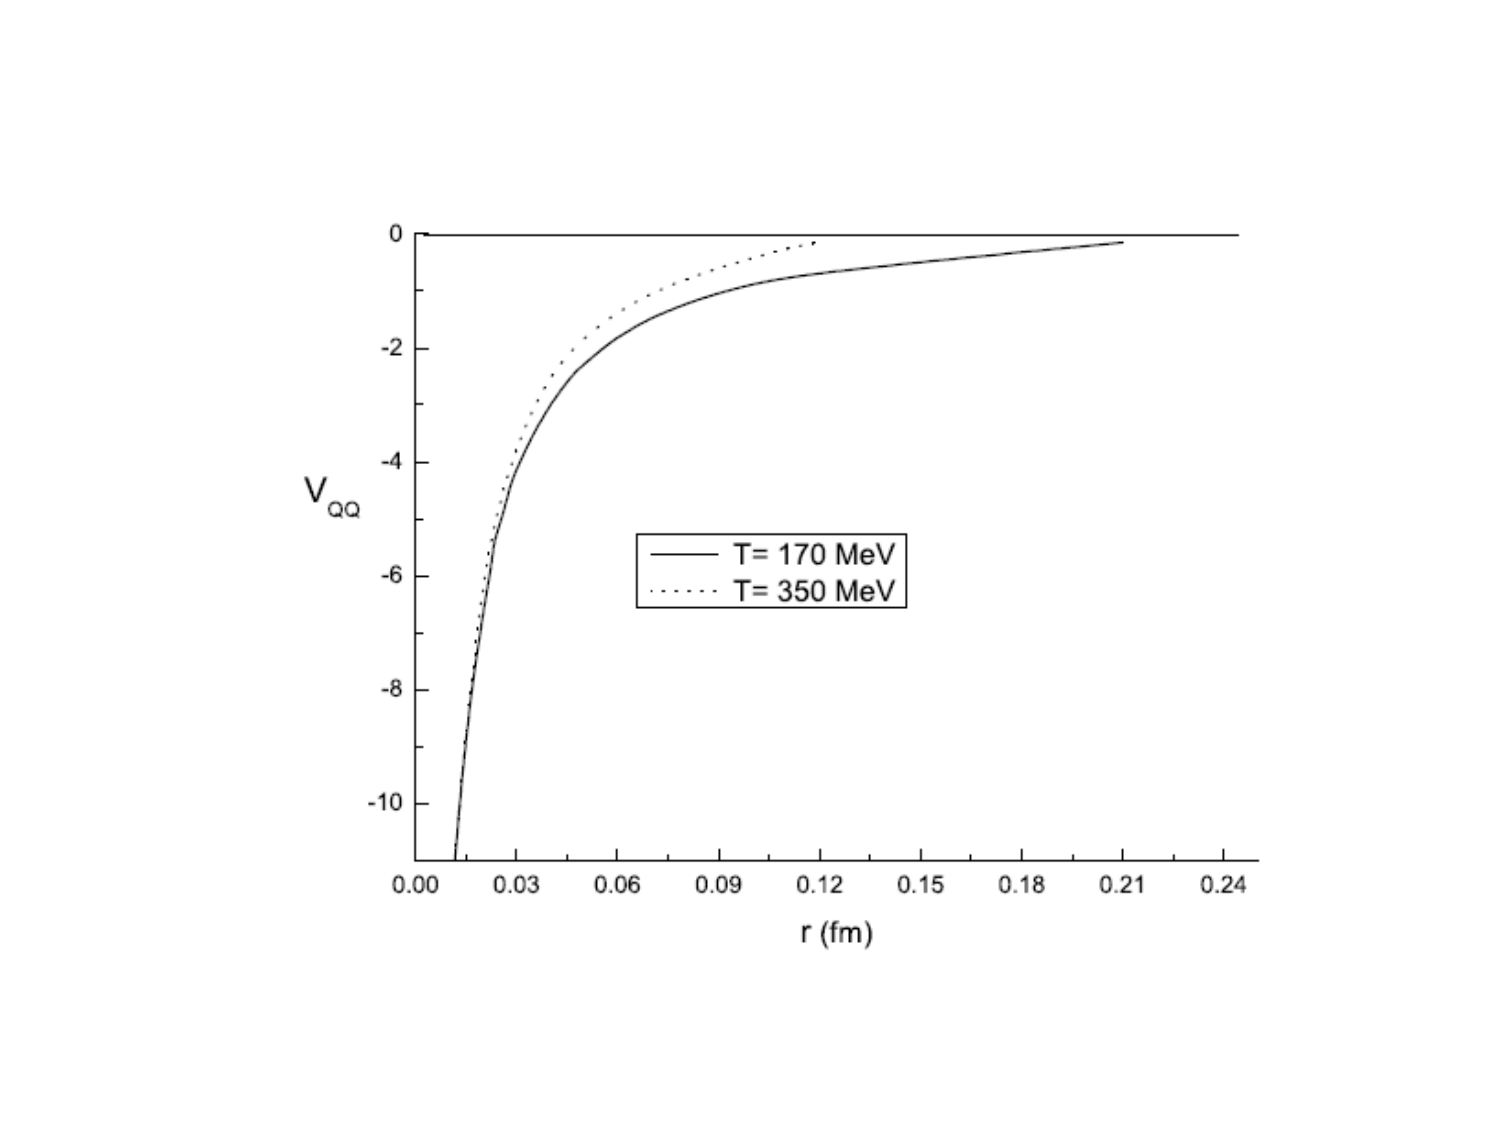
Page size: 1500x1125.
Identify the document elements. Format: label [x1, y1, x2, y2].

picture [245, 187, 1331, 985]
